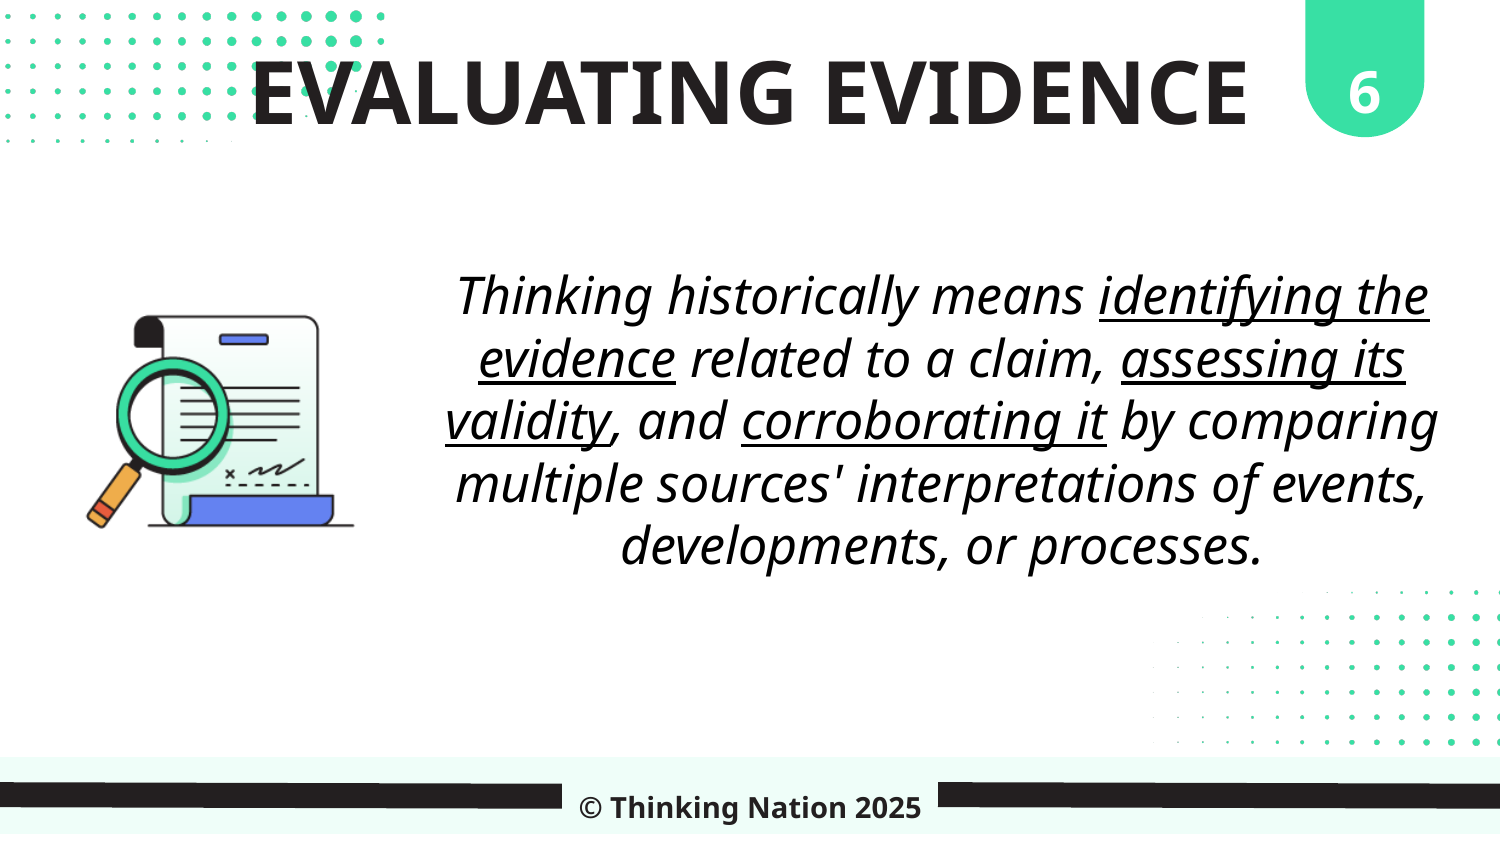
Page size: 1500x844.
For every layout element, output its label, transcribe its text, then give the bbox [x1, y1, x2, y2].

picture [69, 270, 373, 574]
text_box EVALUATING EVIDENCE [209, 37, 1291, 143]
text_box [0, 0, 385, 144]
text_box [1300, 0, 1430, 138]
text_box Thinking historically means identifying the evidence related to a claim, assessing its validity, and corroborating it by comparing multiple sources' interpretations of events, developments, or processes. [427, 262, 1458, 575]
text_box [0, 756, 1500, 835]
text_box [1128, 590, 1500, 755]
